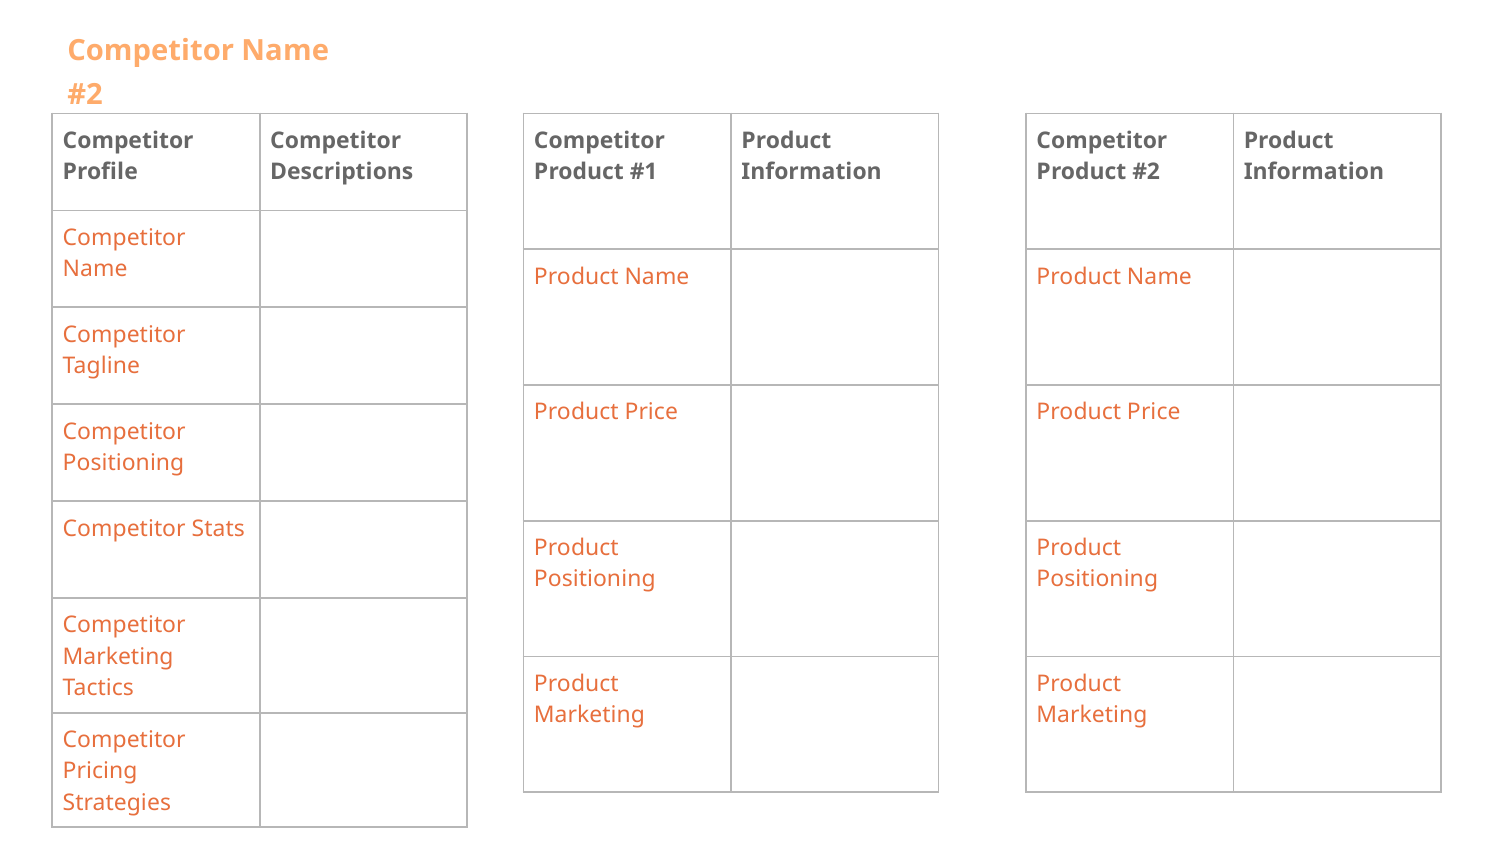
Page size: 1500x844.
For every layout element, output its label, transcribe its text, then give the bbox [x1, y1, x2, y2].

table_cell Product Marketing [524, 657, 730, 791]
table_header Competitor Profile [53, 114, 259, 210]
table_cell Product Price [1027, 386, 1233, 520]
table_cell [1234, 657, 1440, 791]
table_header Product Information [732, 114, 938, 248]
table_cell Competitor Marketing Tactics [53, 599, 259, 712]
table_cell Product Marketing [1027, 657, 1233, 791]
table_cell Product Name [1027, 250, 1233, 384]
table_cell Competitor Stats [53, 502, 259, 597]
table_cell [261, 211, 466, 306]
table_cell [261, 502, 466, 597]
text_box Competitor Name #2 [52, 18, 374, 114]
table_cell [261, 714, 466, 826]
table_cell Product Price [524, 386, 730, 520]
table_cell Competitor Positioning [53, 405, 259, 500]
table_header Product Information [1234, 114, 1440, 248]
table_cell [732, 657, 938, 791]
table_cell [261, 308, 466, 403]
table_cell [732, 386, 938, 520]
table_cell Product Positioning [1027, 522, 1233, 656]
table_header Competitor Product #1 [524, 114, 730, 248]
table_cell [1234, 522, 1440, 656]
table_cell [732, 522, 938, 656]
table_cell [261, 405, 466, 500]
table_cell [732, 250, 938, 384]
table_cell [261, 599, 466, 712]
table_cell Product Name [524, 250, 730, 384]
table_cell Competitor Pricing Strategies [53, 714, 259, 826]
table_header Competitor Product #2 [1027, 114, 1233, 248]
table_cell Competitor Name [53, 211, 259, 306]
table_cell [1234, 250, 1440, 384]
table_header Competitor Descriptions [261, 114, 466, 210]
table_cell Competitor Tagline [53, 308, 259, 403]
table_cell [1234, 386, 1440, 520]
table_cell Product Positioning [524, 522, 730, 656]
